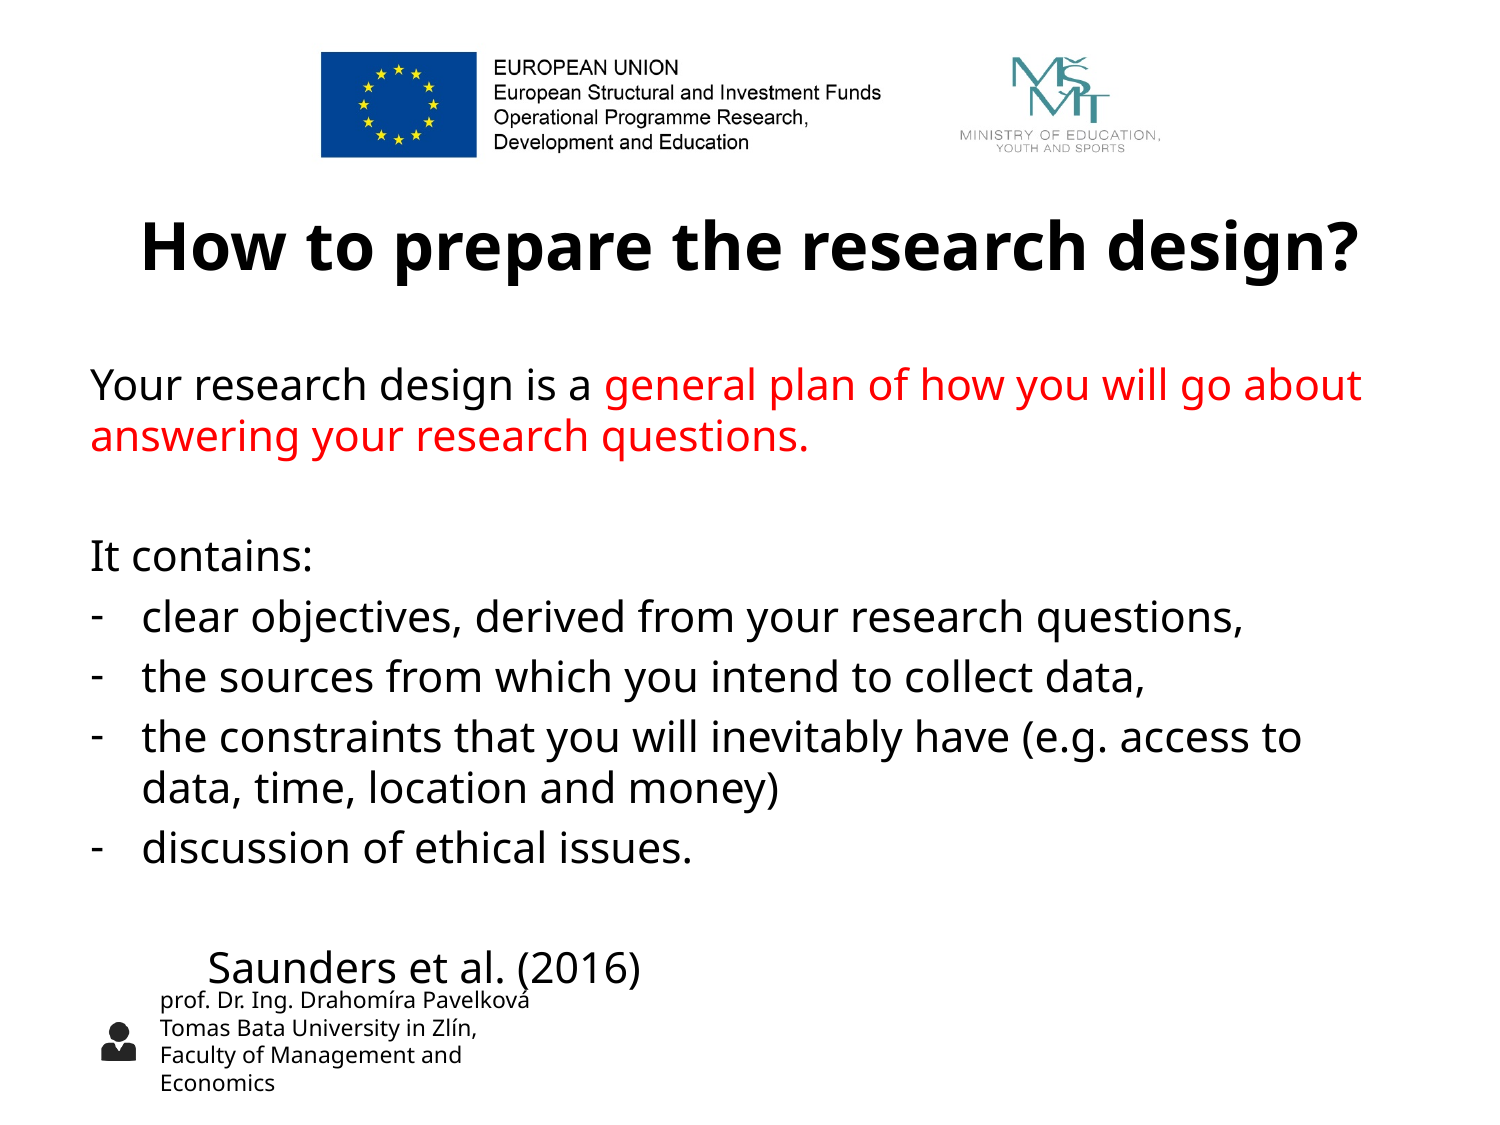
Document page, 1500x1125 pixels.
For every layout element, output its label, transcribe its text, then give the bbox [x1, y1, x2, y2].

picture [101, 1021, 136, 1062]
picture [268, 0, 1212, 210]
title How to prepare the research design? [75, 172, 1425, 315]
list Your research design is a general plan of how you will go about answering your research questions. It contains: clear objectives, derived from your research questions, the sources from which you intend to collect data, the constraints that you will inevitably have (e.g. access to data, time, location and money) discussion of ethical issues. Saunders et al. (2016) [75, 349, 1425, 1005]
footer prof. Dr. Ing. Drahomíra Pavelková Tomas Bata University in Zlín, Faculty of Management and Economics [145, 999, 550, 1083]
